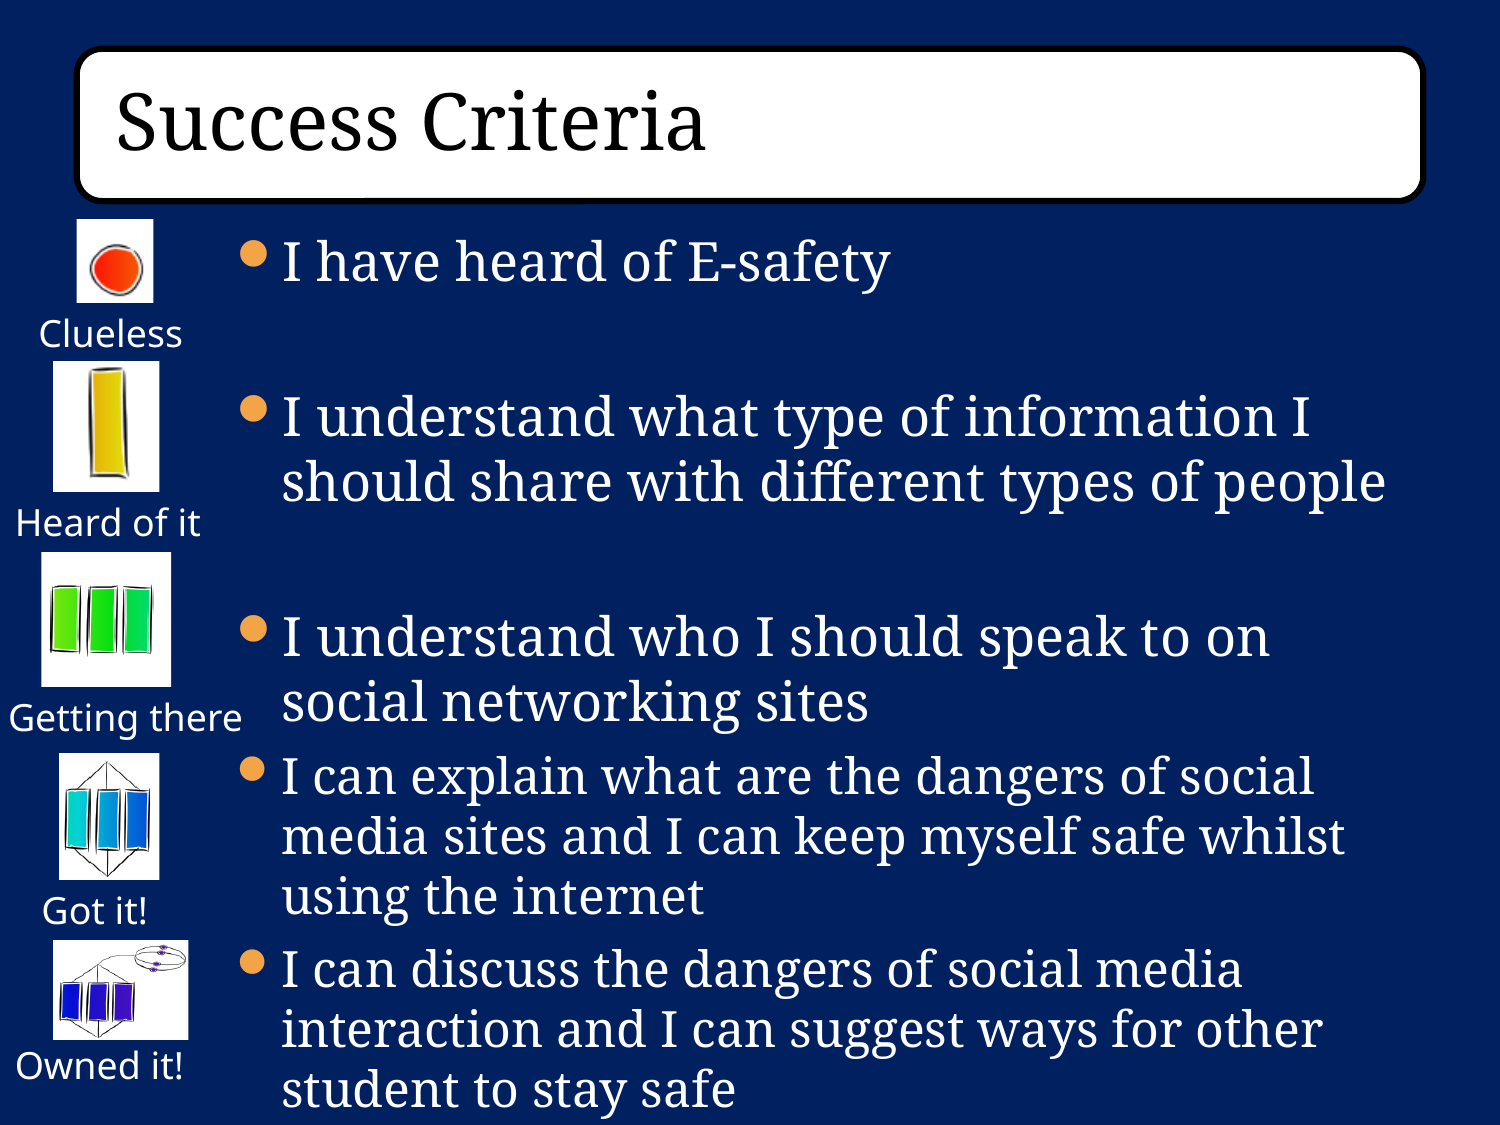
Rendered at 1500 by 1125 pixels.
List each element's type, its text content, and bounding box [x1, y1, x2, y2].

list I have heard of E-safety I understand what type of information I should share with different types of people I understand who I should speak to on social networking sites I can explain what are the dangers of social media sites and I can keep myself safe whilst using the internet I can discuss the dangers of social media interaction and I can suggest ways for other student to stay safe [313, 219, 1436, 1096]
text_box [0, 221, 306, 1095]
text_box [78, 28, 1427, 227]
